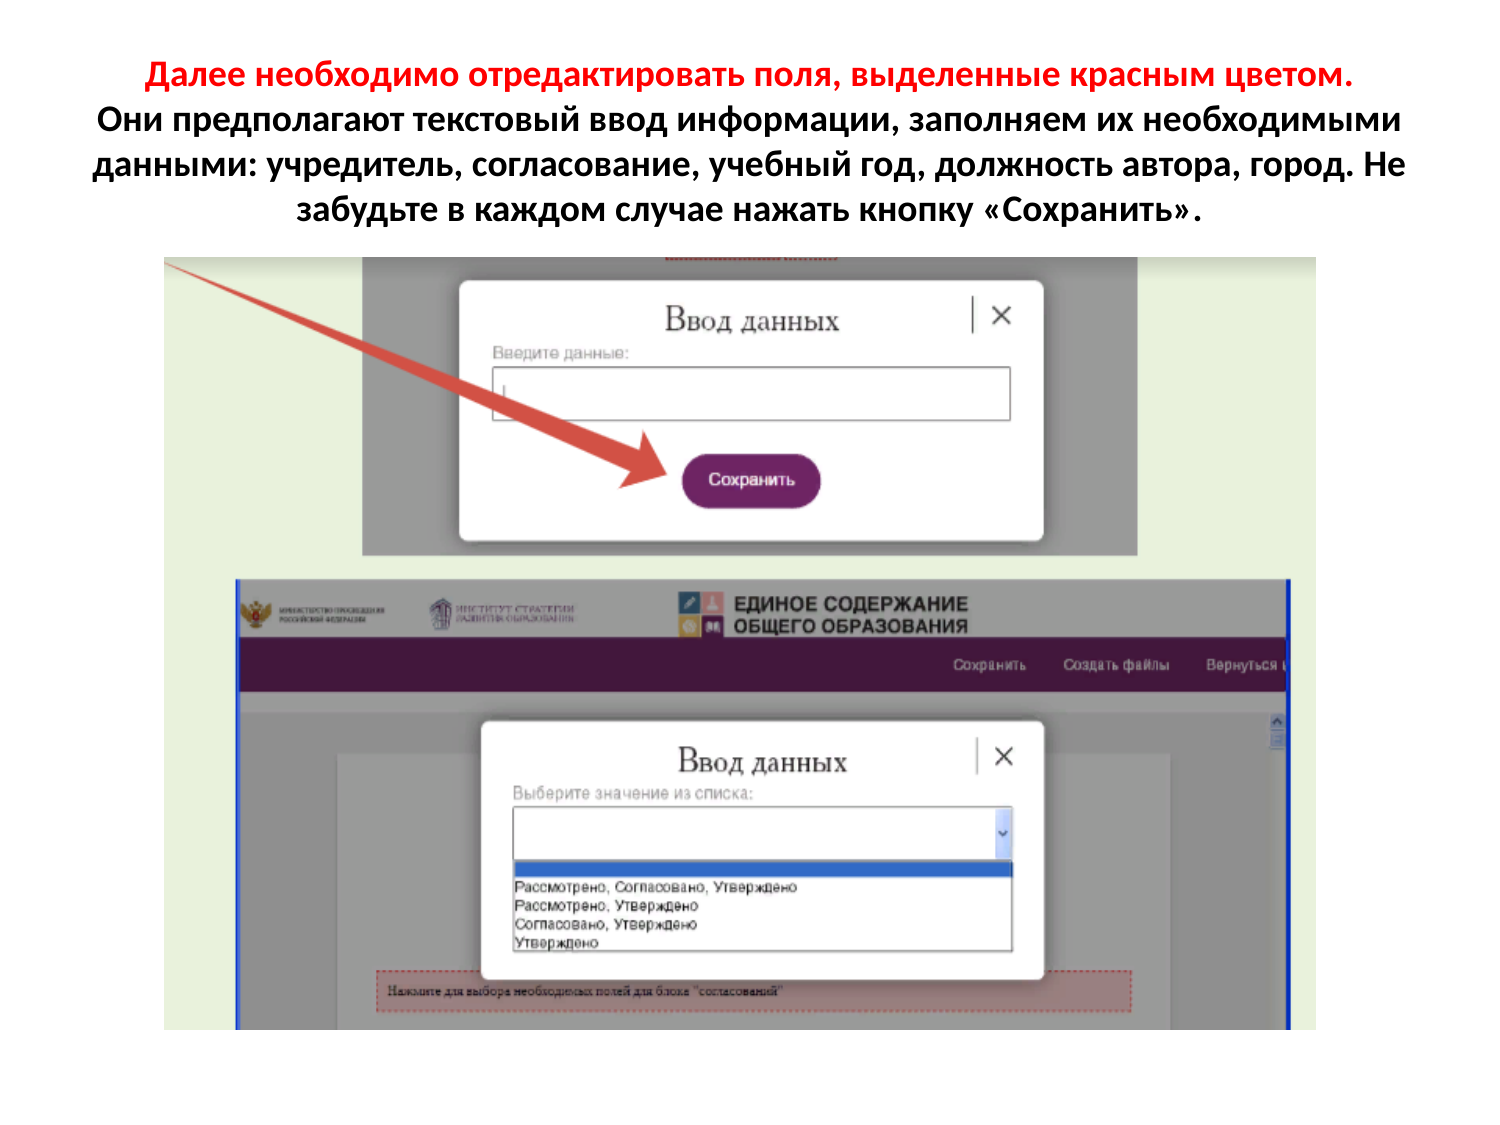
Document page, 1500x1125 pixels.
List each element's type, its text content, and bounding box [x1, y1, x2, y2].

title Далее необходимо отредактировать поля, выделенные красным цветом. Они предполагают текстовый ввод информации, заполняем их необходимыми данными: учредитель, согласование, учебный год, должность автора, город. Не забудьте в каждом случае нажать кнопку «Сохранить». [75, 45, 1425, 233]
picture [163, 257, 1316, 1030]
